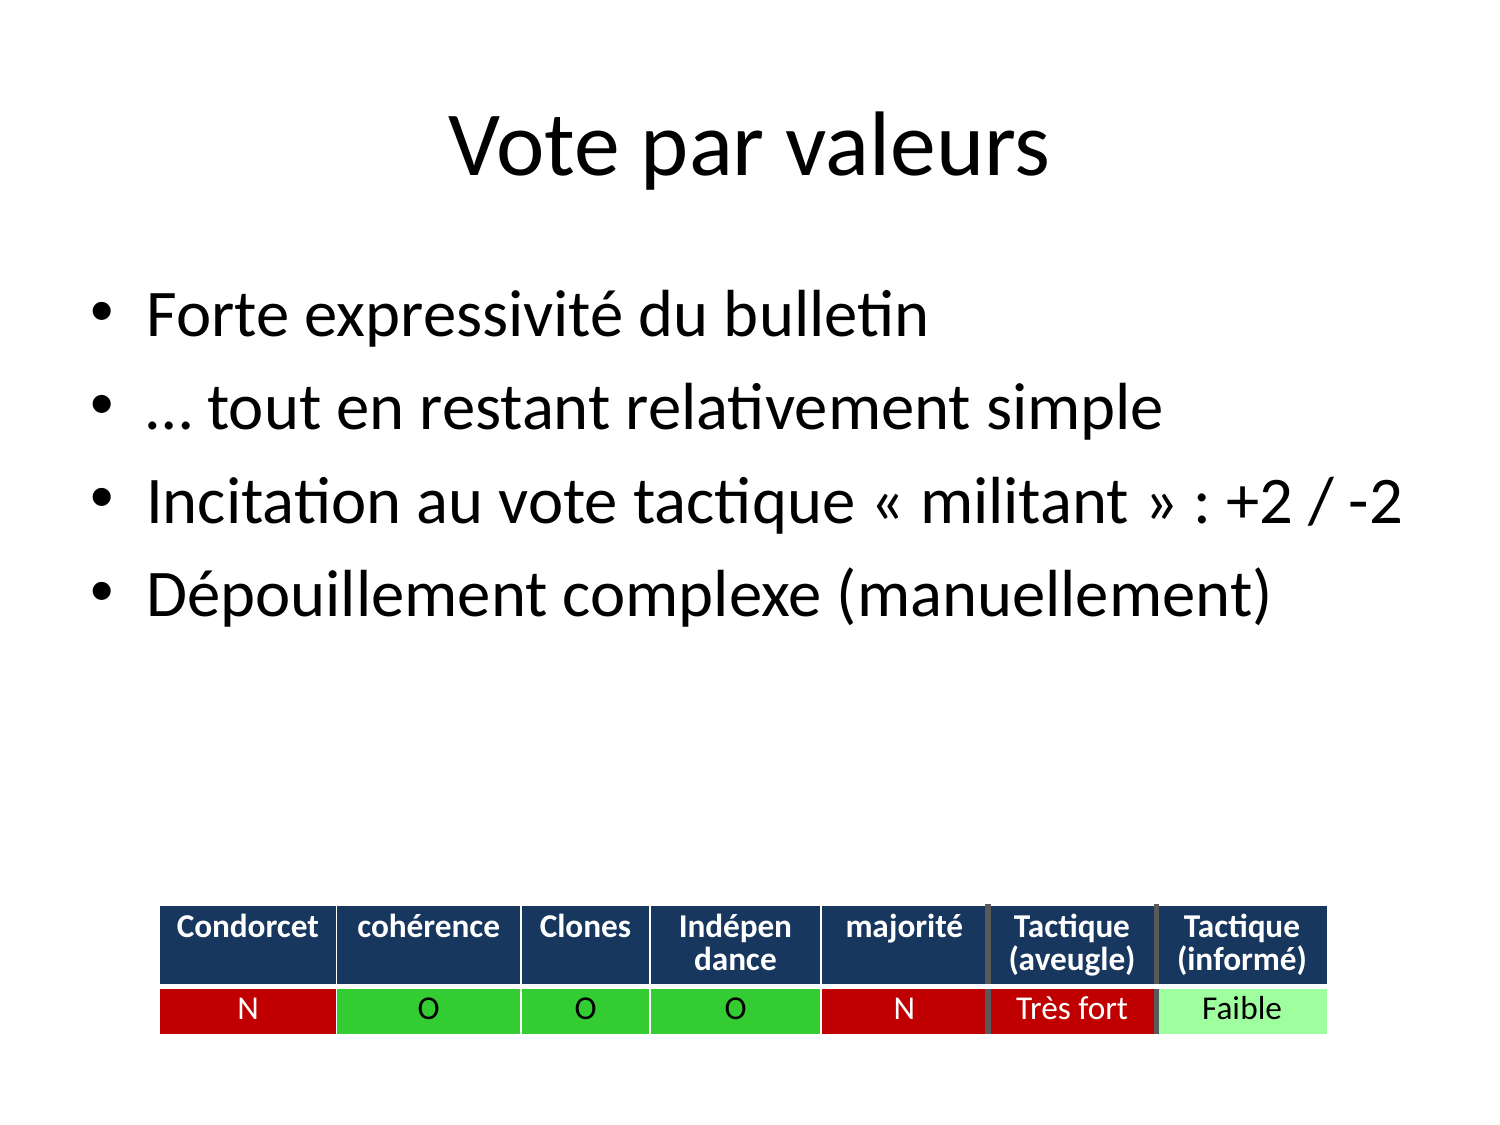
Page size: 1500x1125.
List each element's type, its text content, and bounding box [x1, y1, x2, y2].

table_header majorité [822, 906, 985, 984]
table_cell O [522, 989, 649, 1034]
table_header cohérence [337, 906, 520, 984]
title Vote par valeurs [75, 45, 1425, 233]
table_header Tactique (informé) [1159, 906, 1327, 984]
table_cell O [337, 989, 520, 1034]
table_cell N [822, 989, 985, 1034]
table_cell Faible [1159, 989, 1327, 1034]
table_cell N [160, 989, 336, 1034]
table_header Condorcet [160, 906, 336, 984]
table_header Indépen dance [651, 906, 820, 984]
table_cell Très fort [991, 989, 1154, 1034]
table_header Clones [522, 906, 649, 984]
table_header Tactique (aveugle) [991, 906, 1154, 984]
list Forte expressivité du bulletin … tout en restant relativement simple Incitation au vote tactique « militant » : +2 / -2 Dépouillement complexe (manuellement) [75, 262, 1425, 858]
table_cell O [651, 989, 820, 1034]
